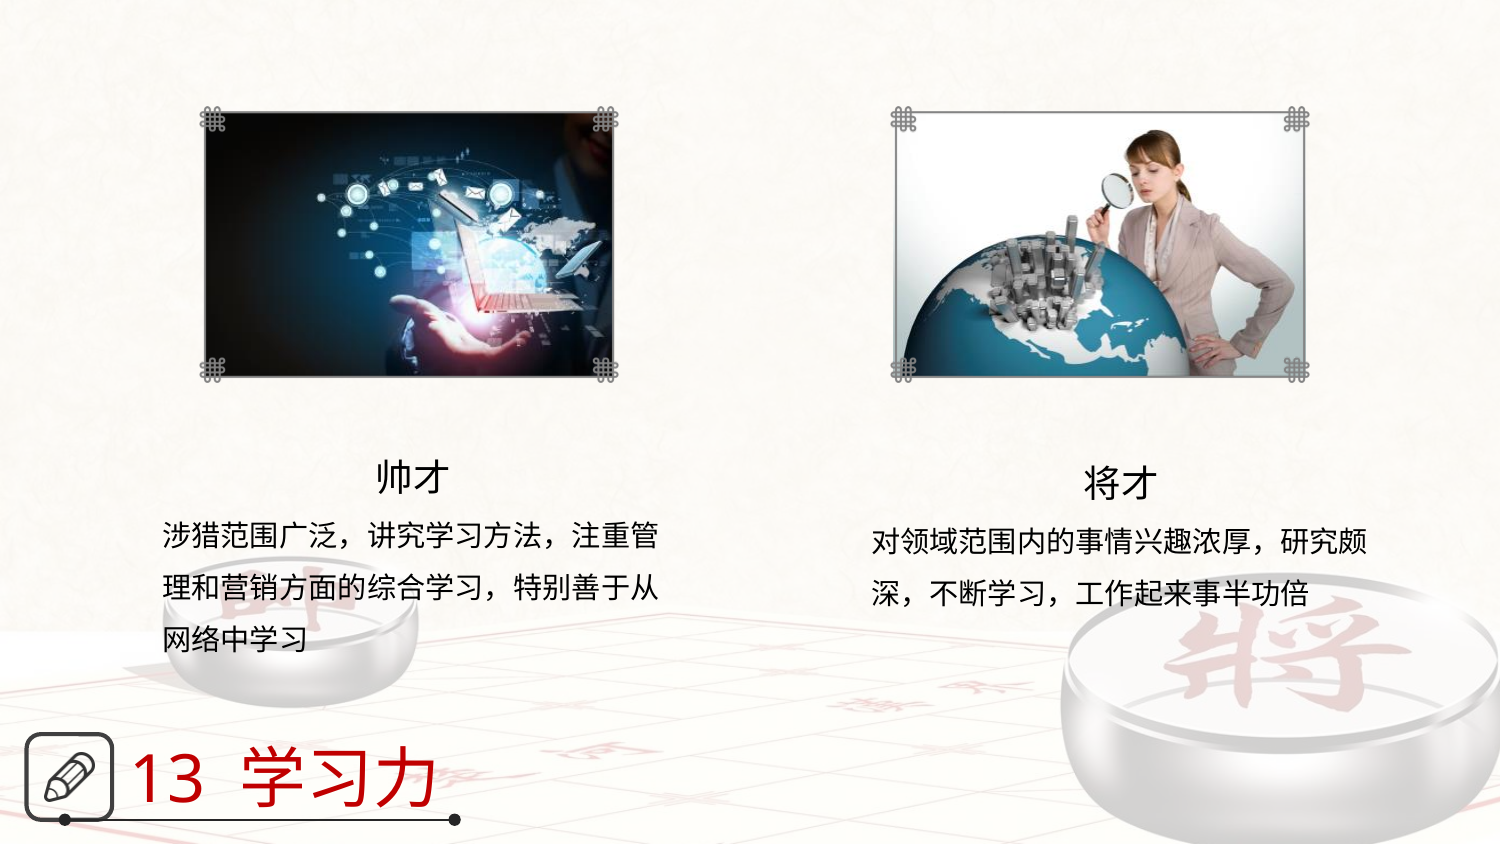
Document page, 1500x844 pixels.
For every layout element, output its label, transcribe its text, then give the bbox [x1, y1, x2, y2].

picture [883, 102, 1316, 387]
text_box 帅才 涉猎范围广泛，讲究学习方法，注重管理和营销方面的综合学习，特别善于从网络中学习 [147, 401, 680, 664]
text_box 将才 对领域范围内的事情兴趣浓厚，研究颇深，不断学习，工作起来事半功倍 [856, 407, 1387, 618]
picture [44, 751, 95, 802]
text_box [24, 732, 115, 822]
picture [193, 102, 626, 387]
text_box 13 学习力 [115, 728, 491, 824]
